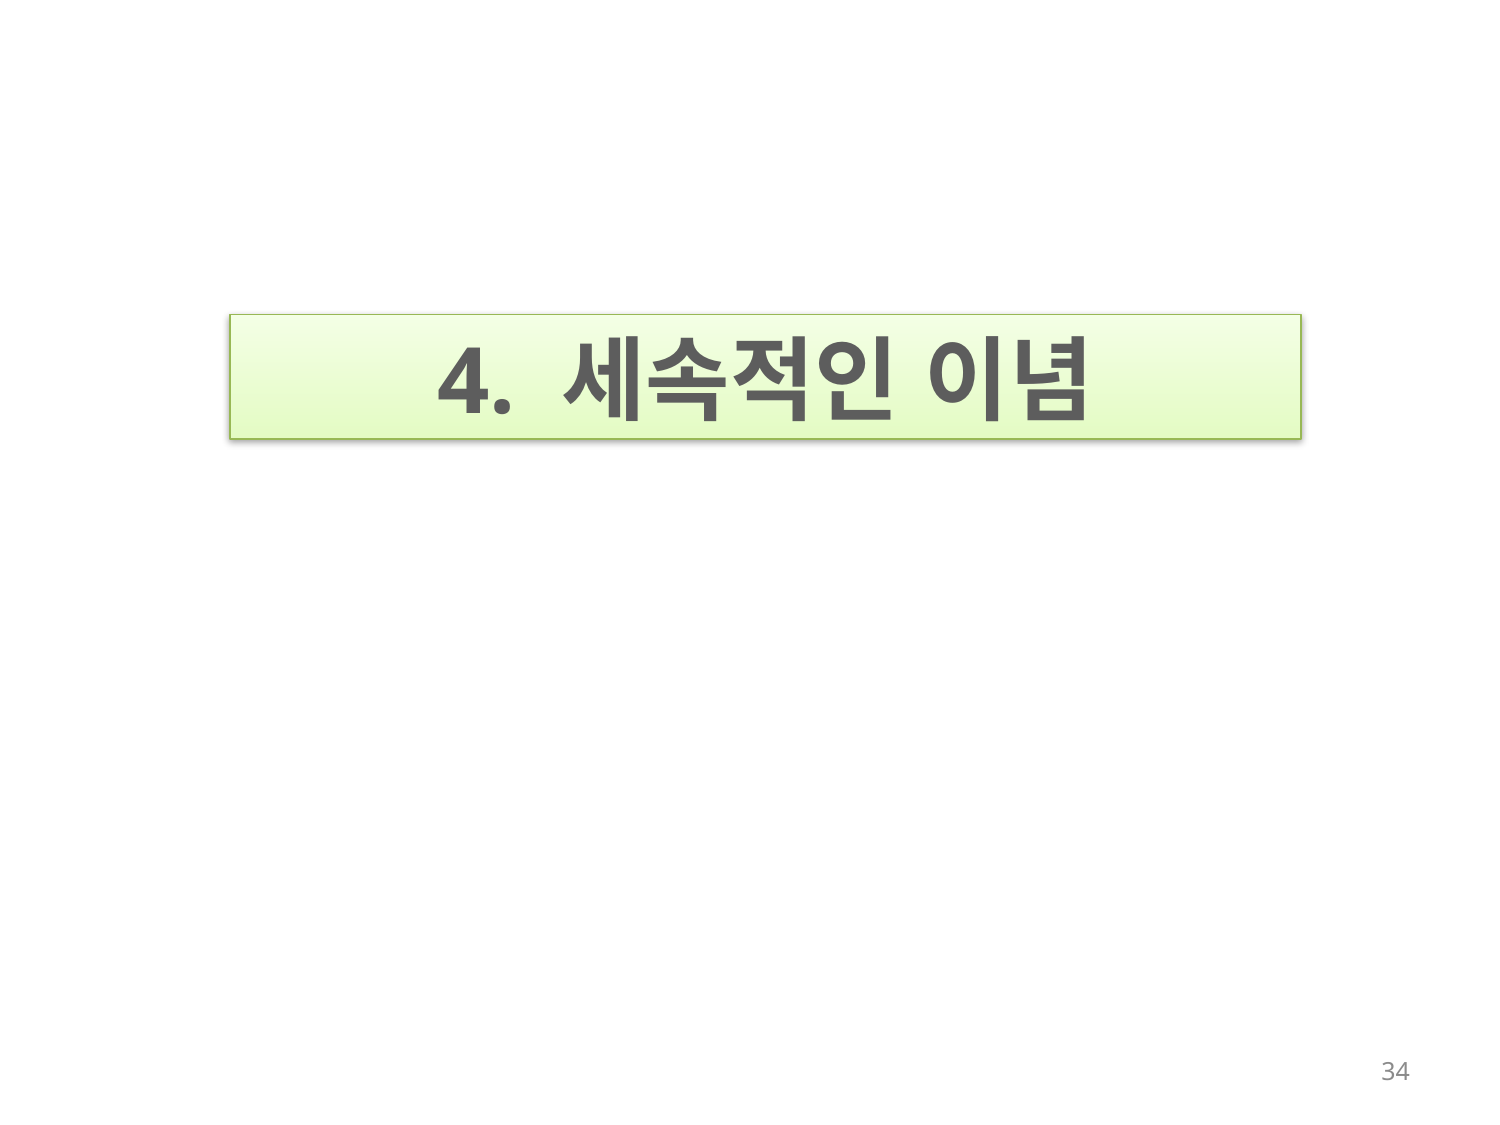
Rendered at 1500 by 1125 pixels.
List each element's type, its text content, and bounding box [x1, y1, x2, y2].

text_box 4. 세속적인 이념 [229, 314, 1302, 440]
slide_number 34 [1074, 1042, 1425, 1103]
